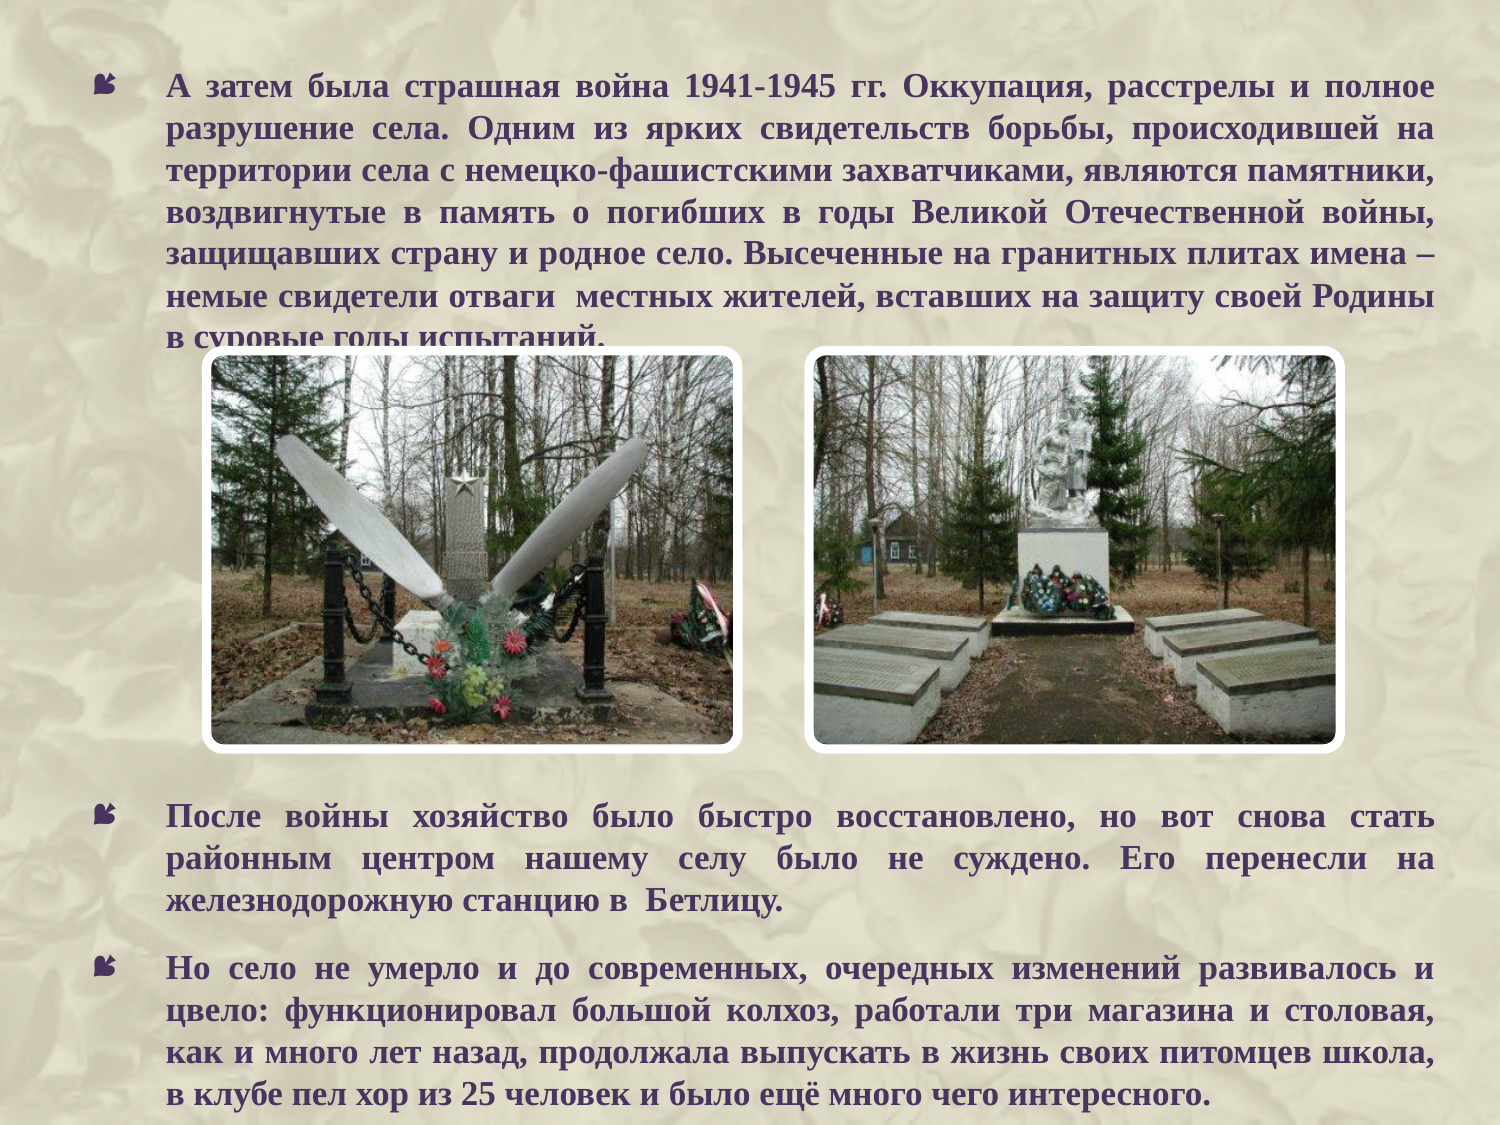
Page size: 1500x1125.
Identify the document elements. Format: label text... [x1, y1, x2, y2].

list А затем была страшная война 1941-1945 гг. Оккупация, расстрелы и полное разрушение села. Одним из ярких свидетельств борьбы, происходившей на территории села с немецко-фашистскими захватчиками, являются памятники, воздвигнутые в память о погибших в годы Великой Отечественной войны, защищавших страну и родное село. Высеченные на гранитных плитах имена – немые свидетели отваги местных жителей, вставших на защиту своей Родины в суровые годы испытаний. После войны хозяйство было быстро восстановлено, но вот снова стать районным центром нашему селу было не суждено. Его перенесли на железнодорожную станцию в Бетлицу. Но село не умерло и до современных, очередных изменений развивалось и цвело: функционировал большой колхоз, работали три магазина и столовая, как и много лет назад, продолжала выпускать в жизнь своих питомцев школа, в клубе пел хор из 25 человек и было ещё много чего интересного. [76, 54, 1451, 1125]
picture [206, 350, 739, 750]
picture [808, 350, 1341, 750]
